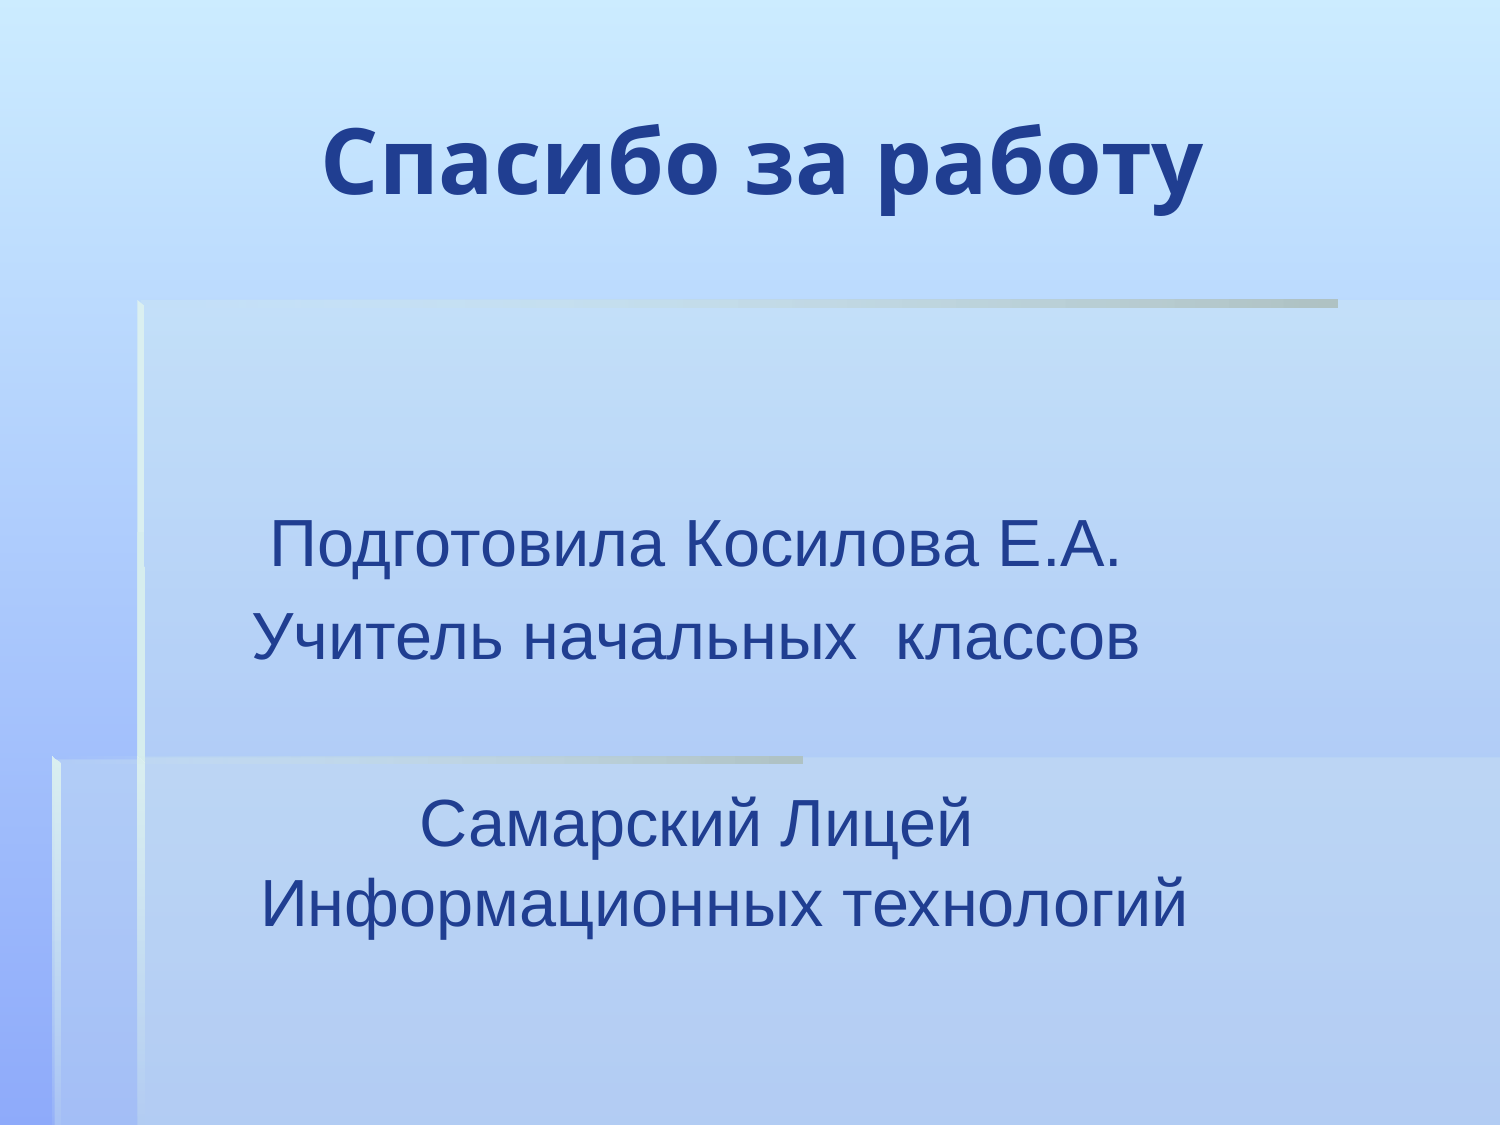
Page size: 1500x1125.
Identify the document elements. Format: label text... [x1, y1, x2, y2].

text_box Подготовила Косилова Е.А. Учитель начальных классов Самарский Лицей Информационных технологий [140, 492, 1253, 762]
title Спасибо за работу [74, 39, 1451, 276]
list [128, 445, 1443, 1005]
